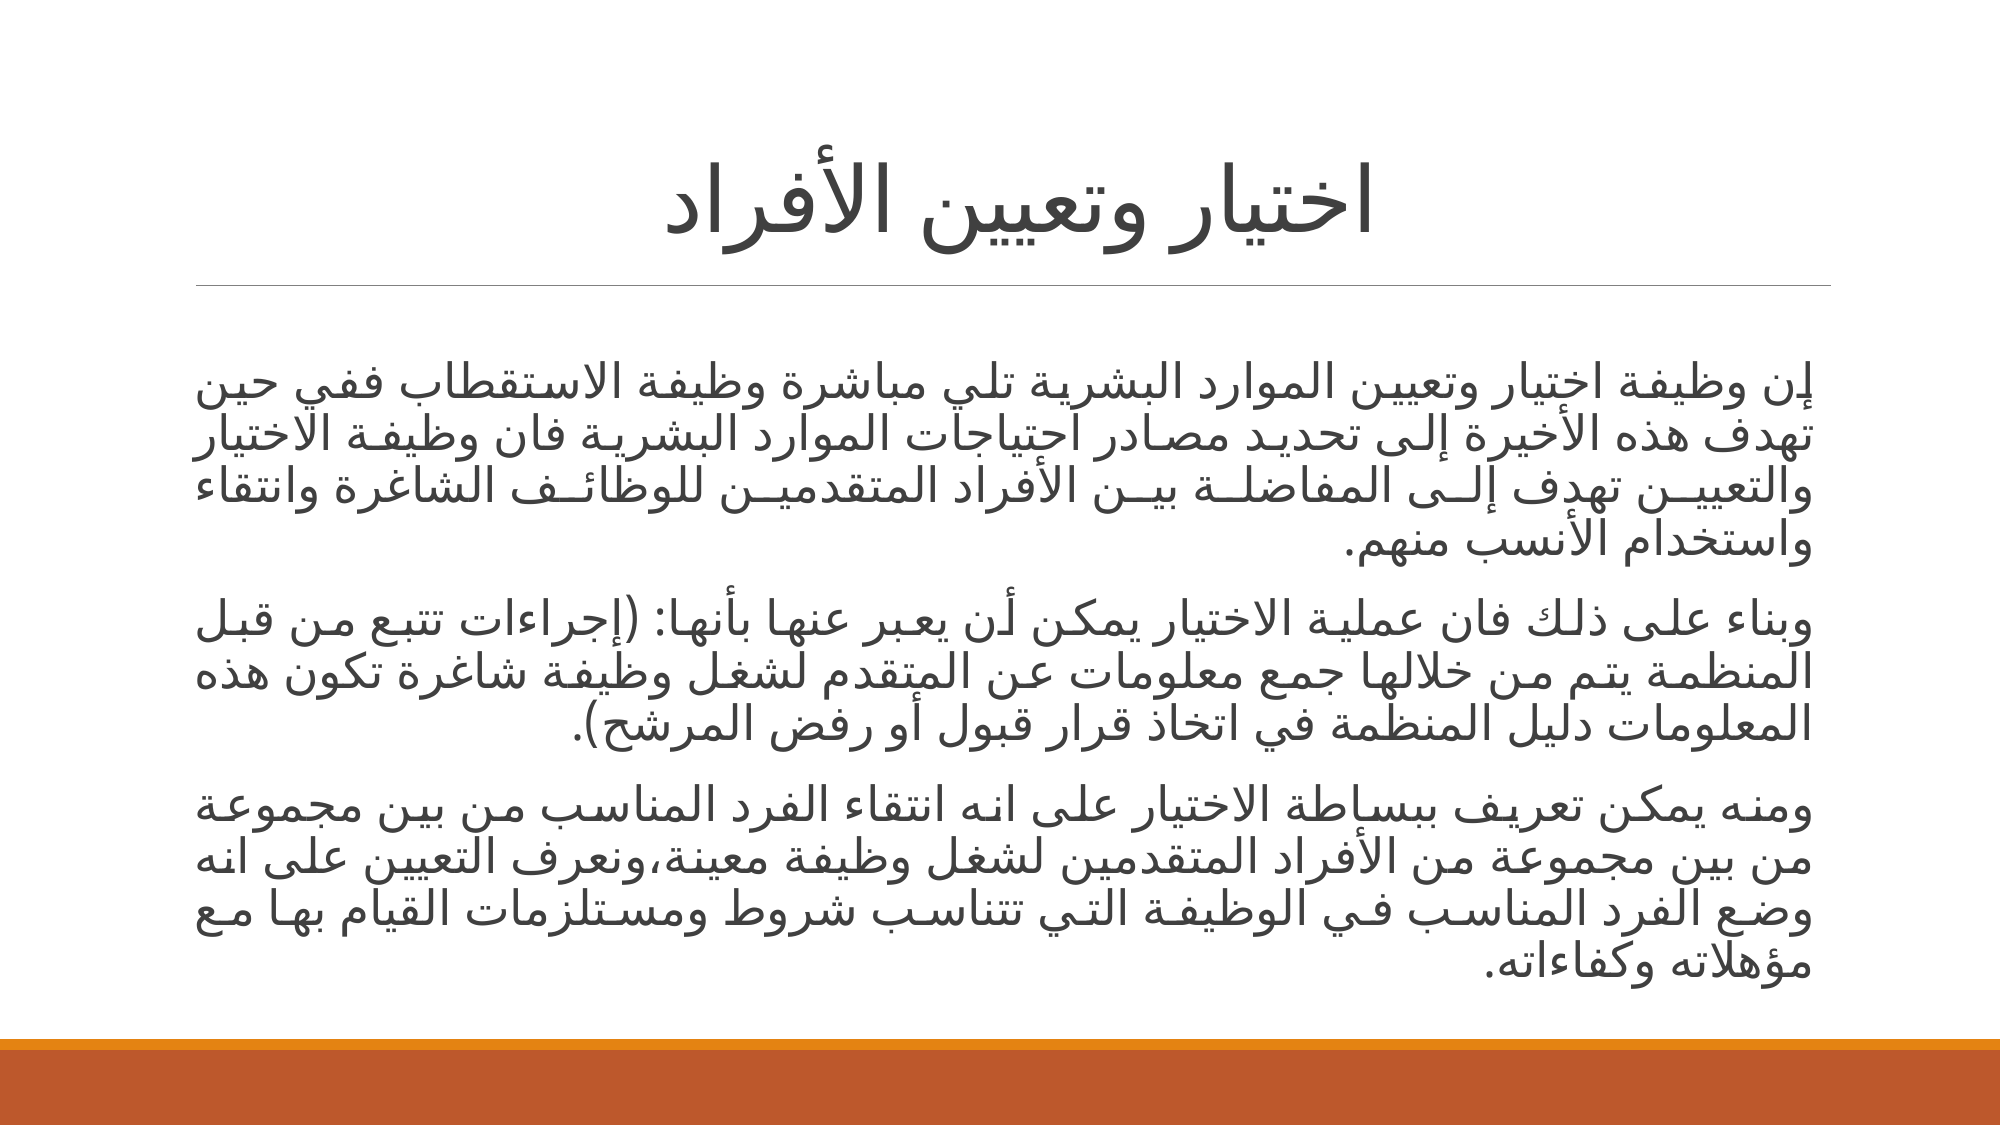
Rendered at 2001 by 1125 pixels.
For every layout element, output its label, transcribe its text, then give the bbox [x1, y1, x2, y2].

title اختيار وتعيين الأفراد [345, 143, 1696, 260]
list إن وظيفة اختيار وتعيين الموارد البشرية تلي مباشرة وظيفة الاستقطاب ففي حين تهدف هذه الأخيرة إلى تحديد مصادر احتياجات الموارد البشرية فان وظيفة الاختيار والتعيين تهدف إلى المفاضلة بين الأفراد المتقدمين للوظائف الشاغرة وانتقاء واستخدام الأنسب منهم. وبناء على ذلك فان عملية الاختيار يمكن أن يعبر عنها بأنها: (إجراءات تتبع من قبل المنظمة يتم من خلالها جمع معلومات عن المتقدم لشغل وظيفة شاغرة تكون هذه المعلومات دليل المنظمة في اتخاذ قرار قبول أو رفض المرشح). ومنه يمكن تعريف ببساطة الاختيار على انه انتقاء الفرد المناسب من بين مجموعة من بين مجموعة من الأفراد المتقدمين لشغل وظيفة معينة،ونعرف التعيين على انه وضع الفرد المناسب في الوظيفة التي تتناسب شروط ومستلزمات القيام بها مع مؤهلاته وكفاءاته. [194, 348, 1830, 997]
